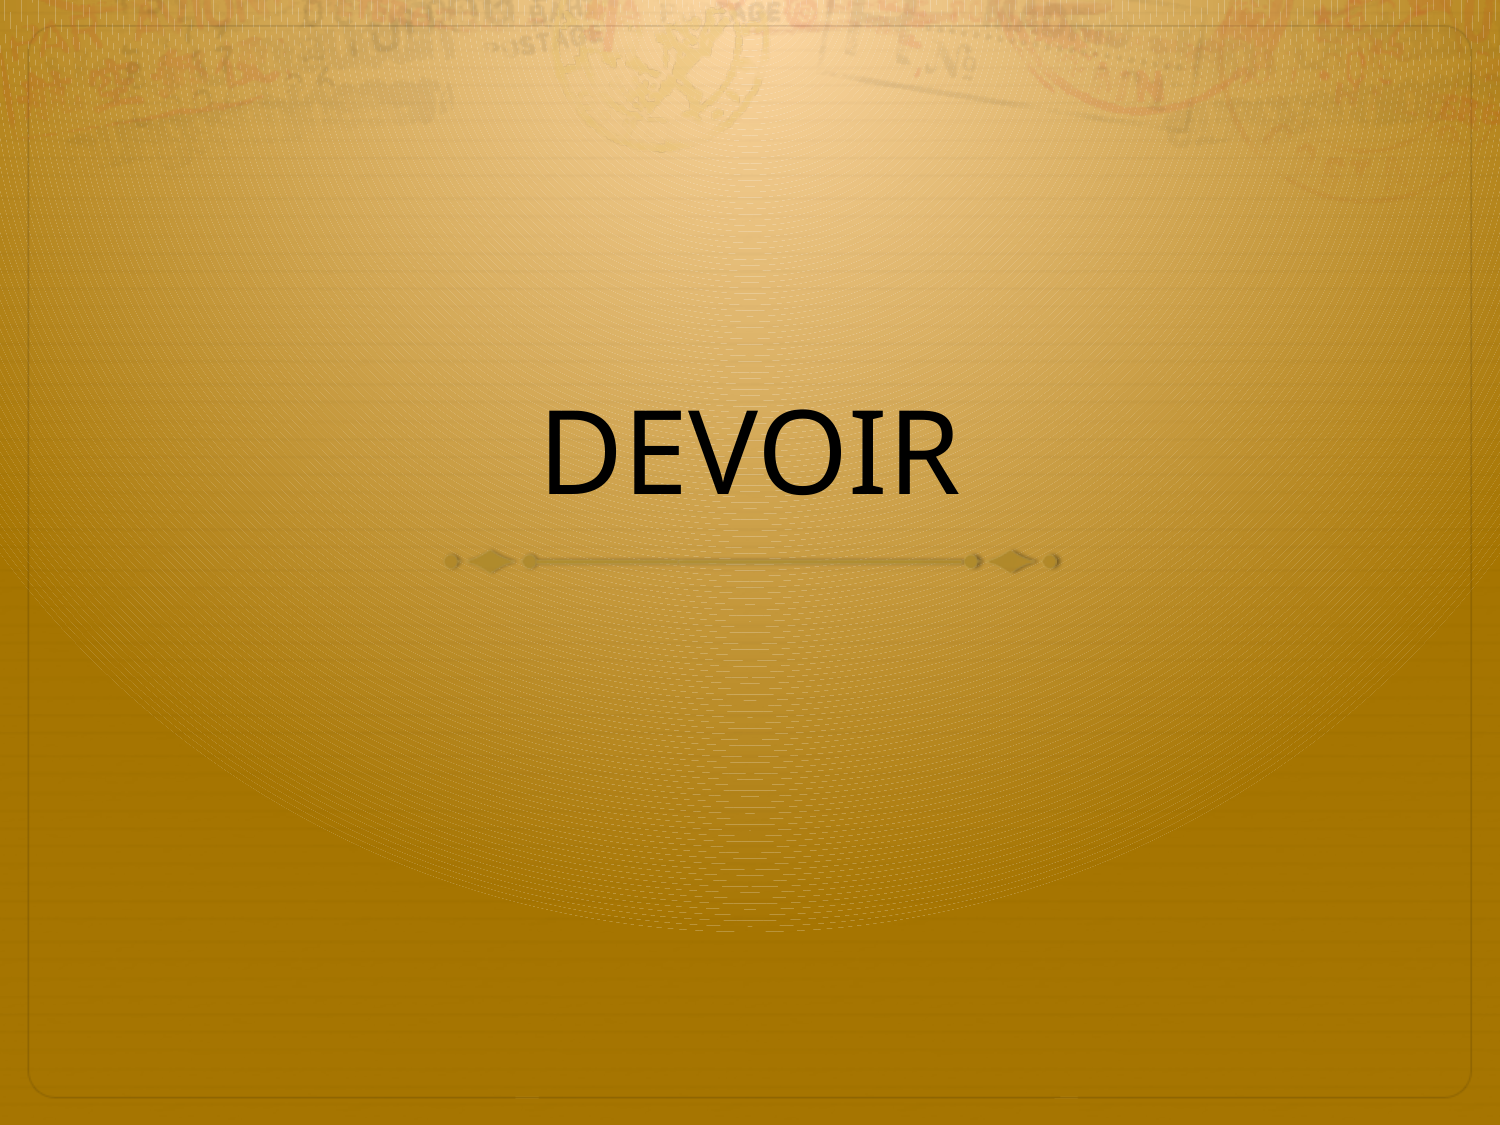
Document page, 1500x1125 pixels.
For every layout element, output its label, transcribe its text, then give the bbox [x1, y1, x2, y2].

title DEVOIR [93, 210, 1407, 525]
picture [0, 0, 1500, 1125]
